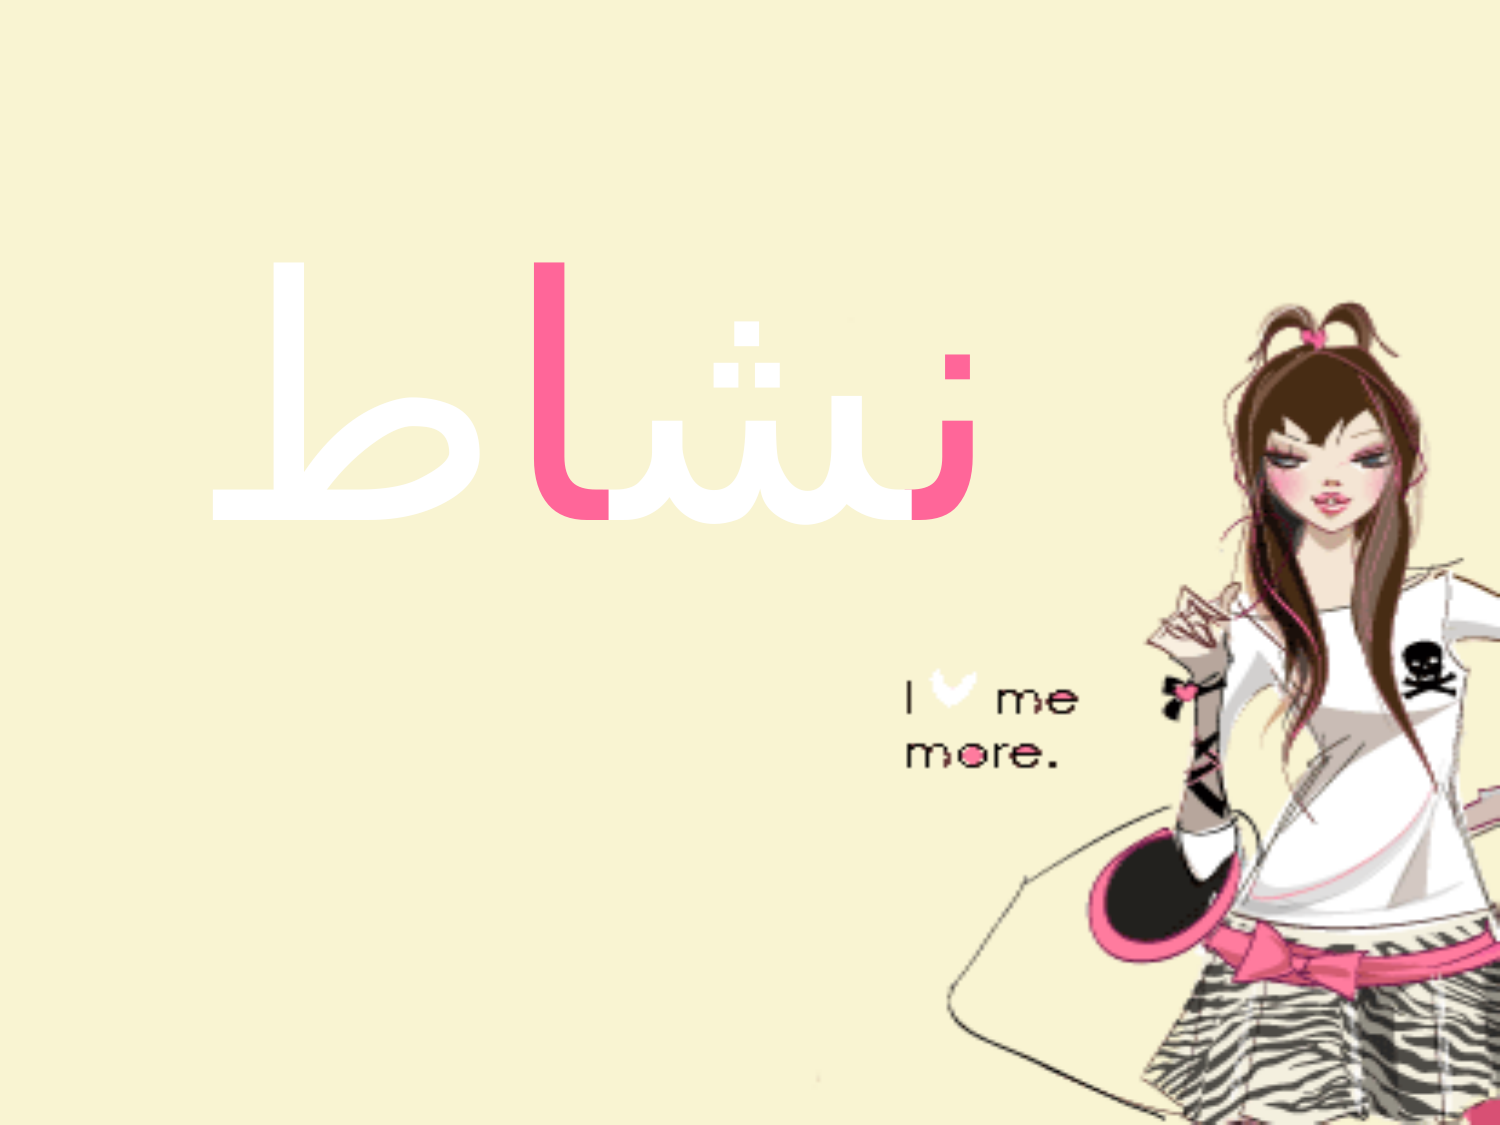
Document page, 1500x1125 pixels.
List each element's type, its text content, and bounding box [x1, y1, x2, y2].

title نشاط [159, 172, 1034, 598]
picture [0, 0, 1500, 1125]
